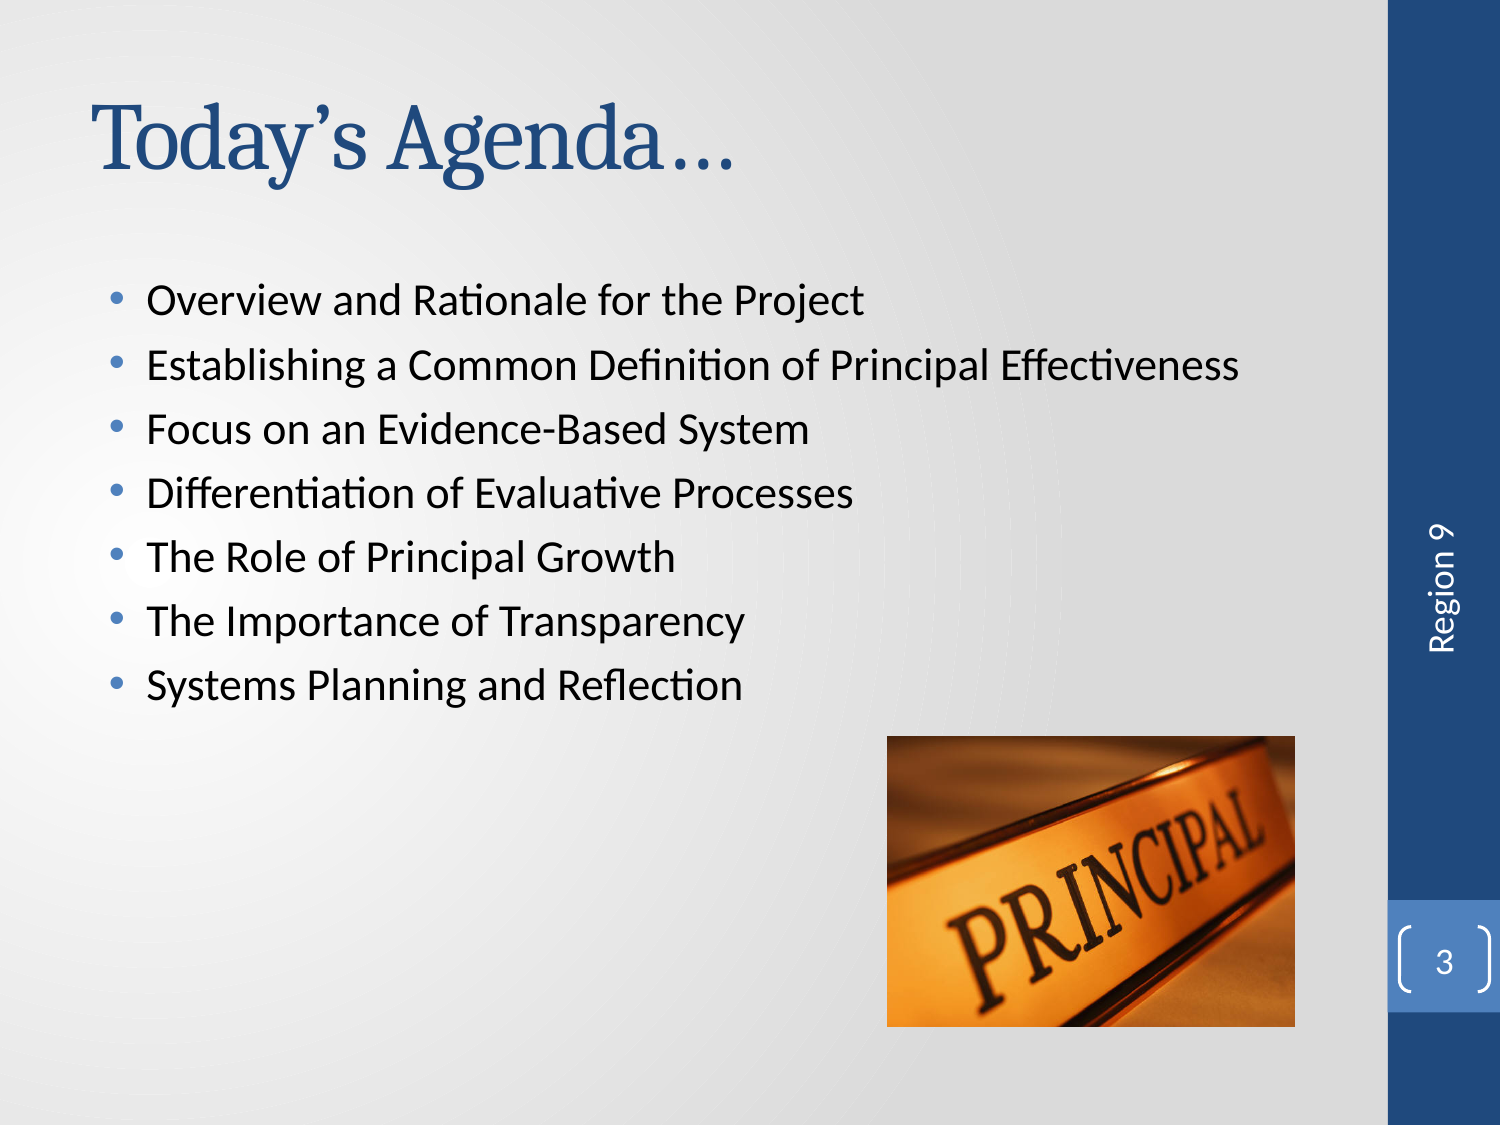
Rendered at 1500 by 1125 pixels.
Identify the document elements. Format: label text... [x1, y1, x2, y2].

title Today’s Agenda… [75, 37, 1325, 225]
slide_number 3 [1397, 925, 1492, 994]
picture [886, 735, 1296, 1028]
footer Region 9 [1408, 500, 1469, 889]
list Overview and Rationale for the Project Establishing a Common Definition of Principal Effectiveness Focus on an Evidence-Based System Differentiation of Evaluative Processes The Role of Principal Growth The Importance of Transparency Systems Planning and Reflection [75, 262, 1325, 1050]
